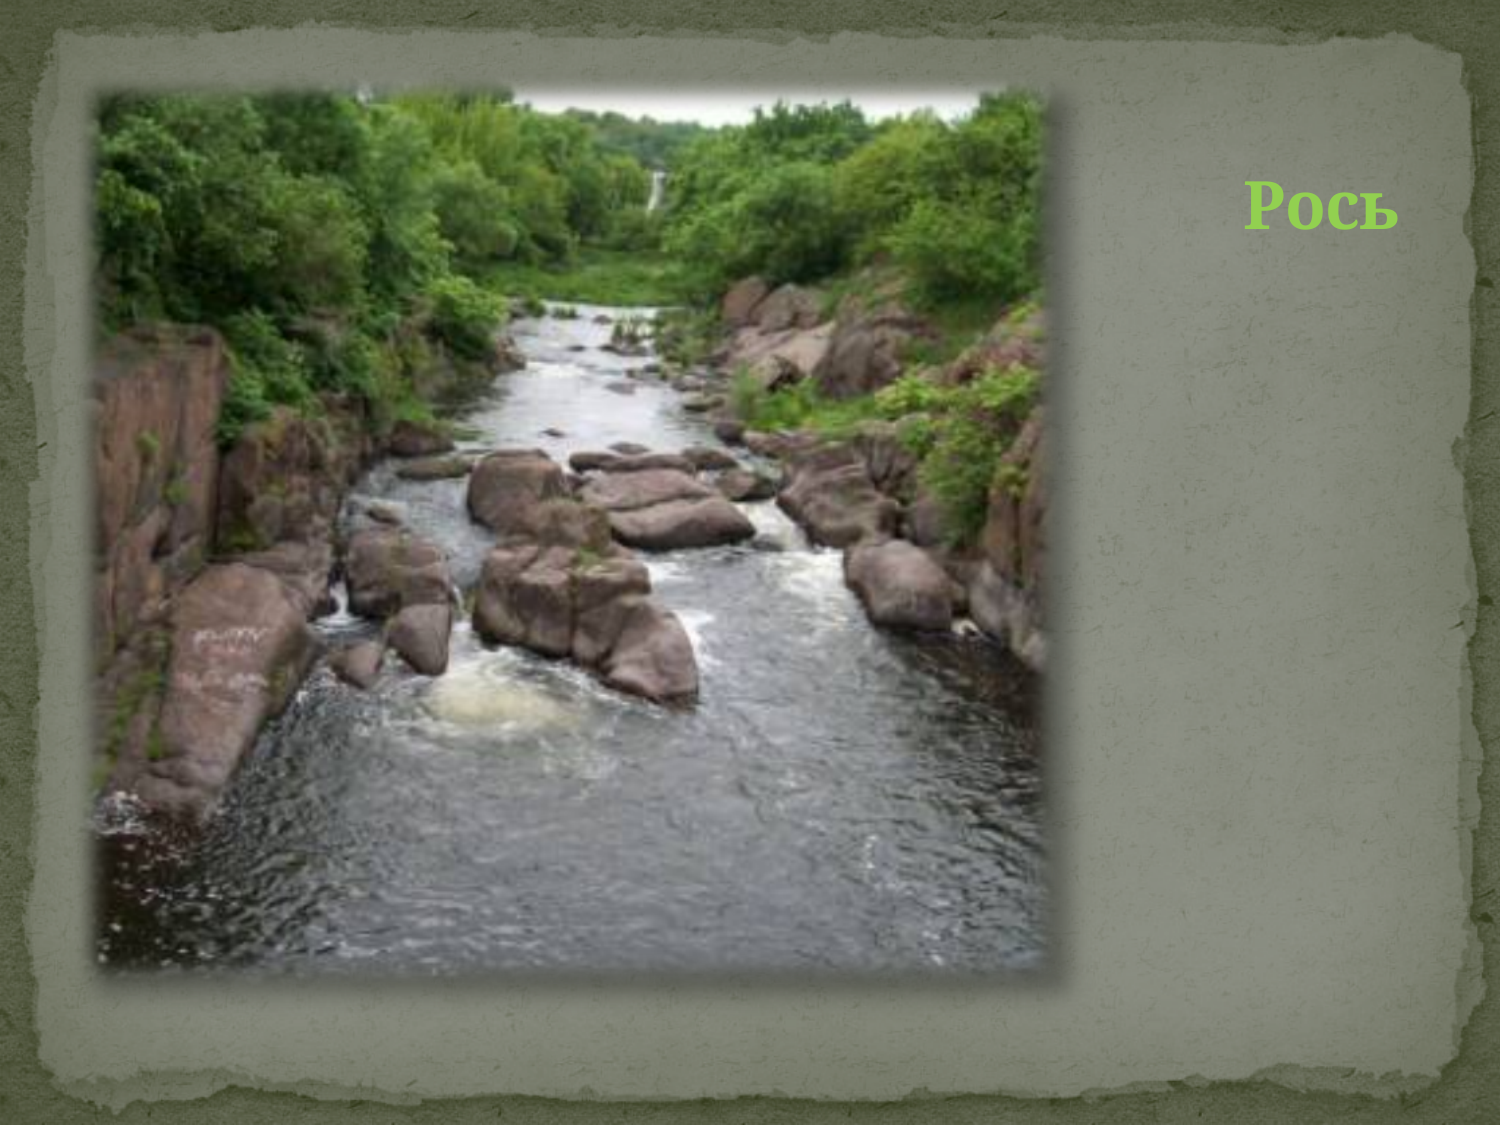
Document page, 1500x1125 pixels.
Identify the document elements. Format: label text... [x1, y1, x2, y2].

title Рось [1087, 74, 1425, 250]
picture [75, 75, 1061, 986]
